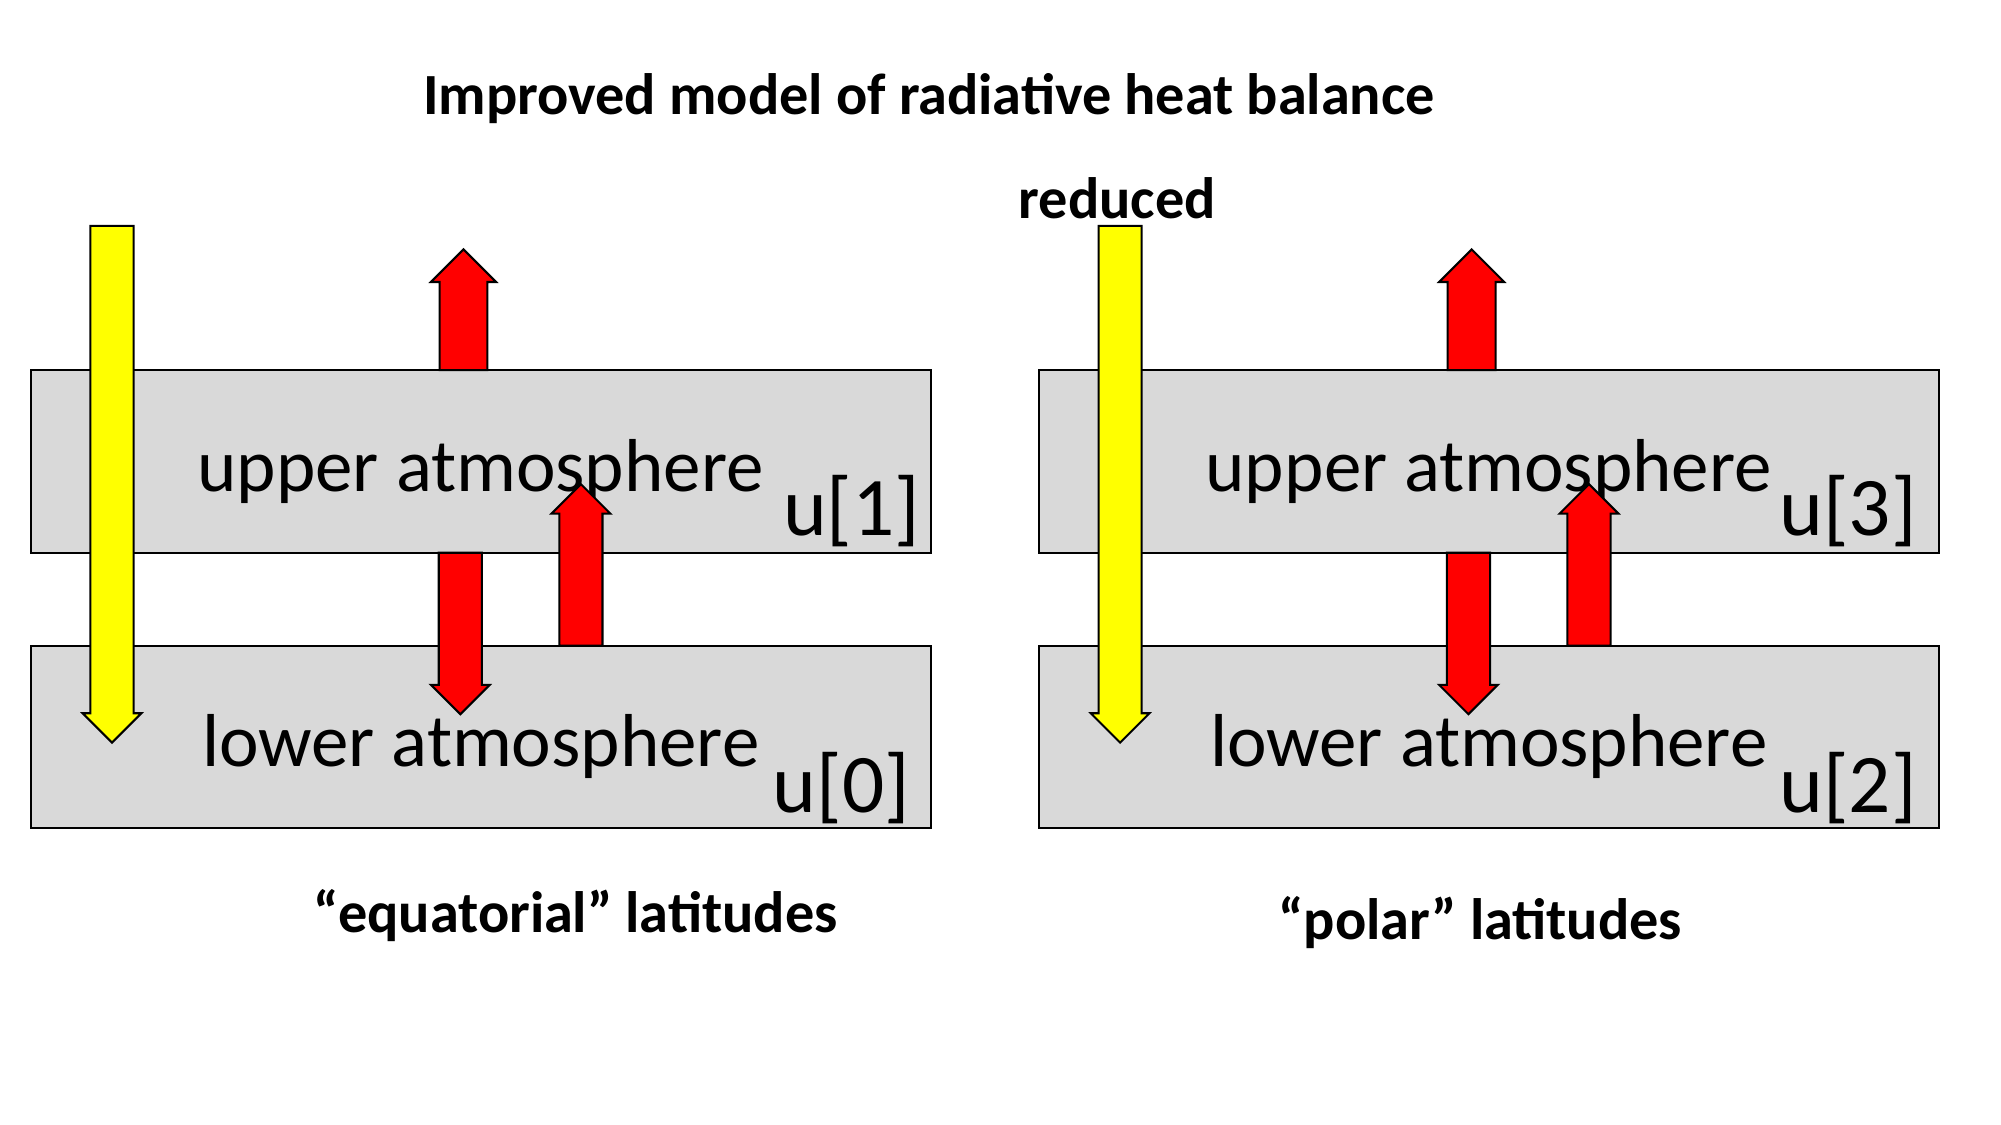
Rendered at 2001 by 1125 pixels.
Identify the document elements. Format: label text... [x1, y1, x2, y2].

text_box upper atmosphere [1143, 369, 1940, 554]
text_box upper atmosphere [30, 369, 89, 554]
text_box u[1] [768, 445, 955, 560]
text_box upper atmosphere [135, 369, 932, 554]
text_box [80, 224, 144, 745]
text_box u[2] [1765, 721, 1952, 837]
text_box [549, 482, 613, 647]
text_box “equatorial” latitudes [298, 866, 955, 1022]
text_box reduced [1004, 153, 1401, 308]
text_box [1436, 551, 1501, 716]
text_box Improved model of radiative heat balance [43, 49, 1815, 204]
text_box [428, 247, 499, 372]
text_box lower atmosphere [30, 645, 932, 829]
text_box “polar” latitudes [1263, 874, 1779, 1029]
text_box u[3] [1765, 445, 1952, 560]
text_box lower atmosphere [1038, 645, 1940, 829]
text_box [1557, 482, 1621, 647]
text_box [1436, 247, 1507, 372]
text_box u[0] [758, 721, 945, 837]
text_box [428, 551, 493, 716]
text_box upper atmosphere [1038, 369, 1097, 554]
text_box [1088, 308, 1152, 745]
